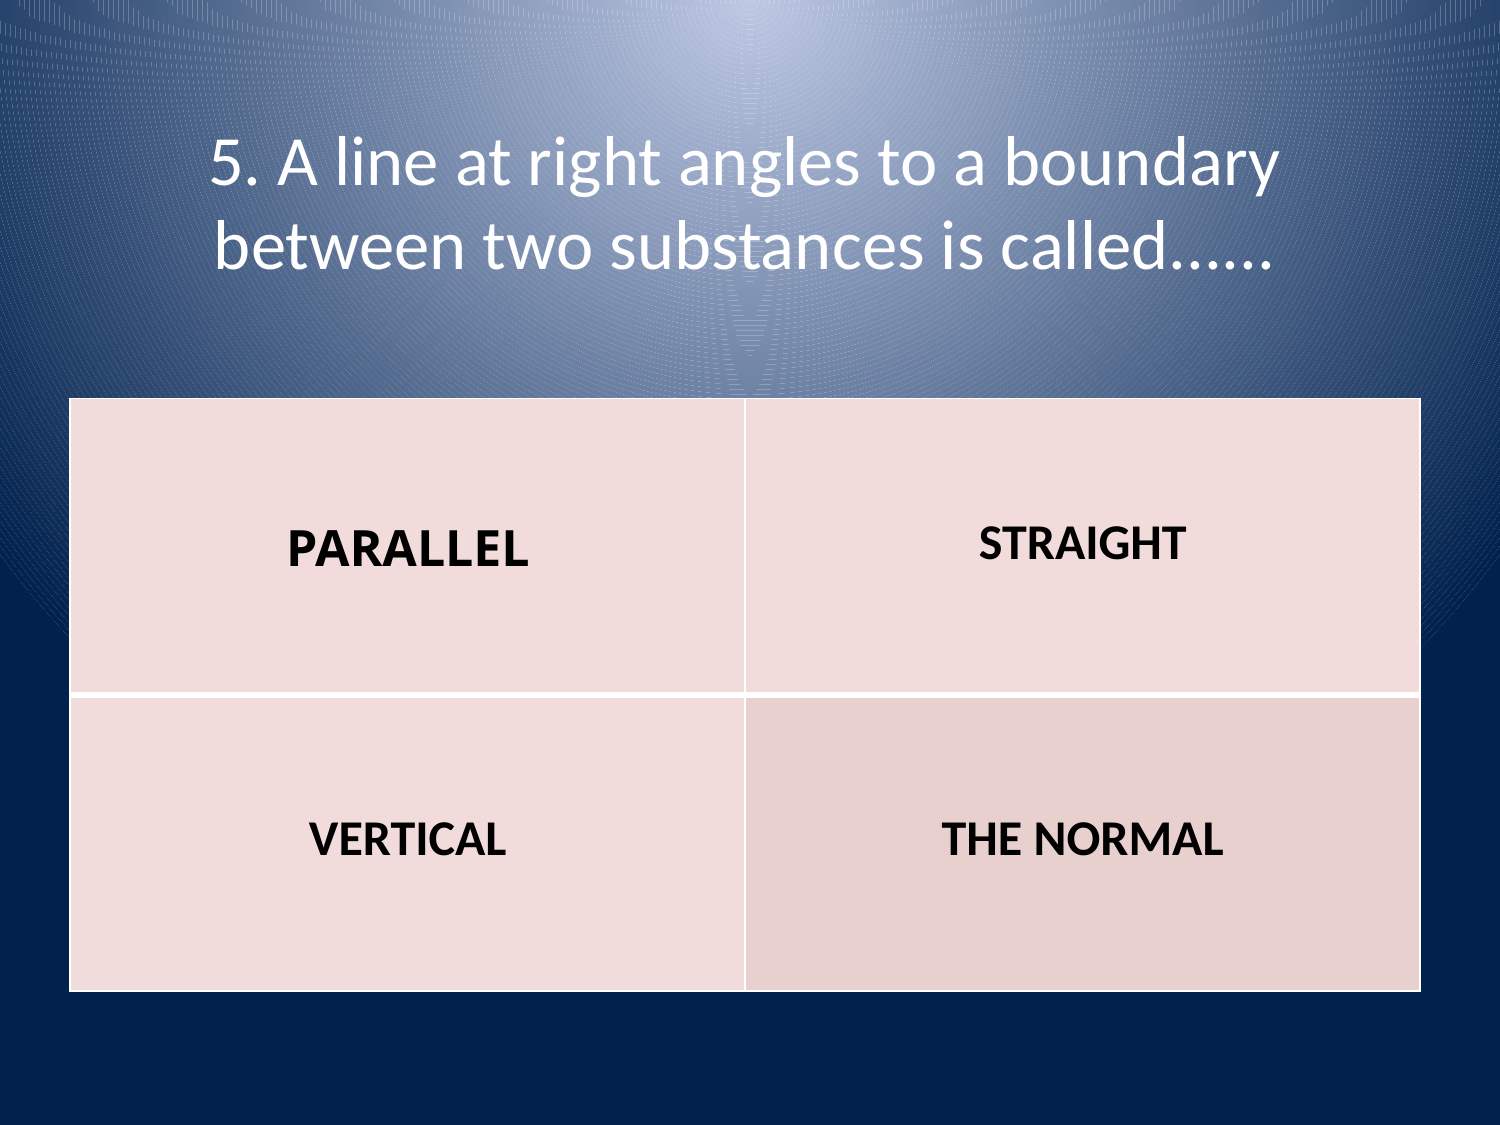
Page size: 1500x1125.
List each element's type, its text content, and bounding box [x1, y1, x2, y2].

table_cell VERTICAL [71, 698, 744, 990]
table_header PARALLEL [71, 399, 744, 692]
table_header STRAIGHT [746, 399, 1419, 692]
table_cell THE NORMAL [746, 698, 1419, 990]
title 5. A line at right angles to a boundary between two substances is called...... [70, 105, 1421, 293]
